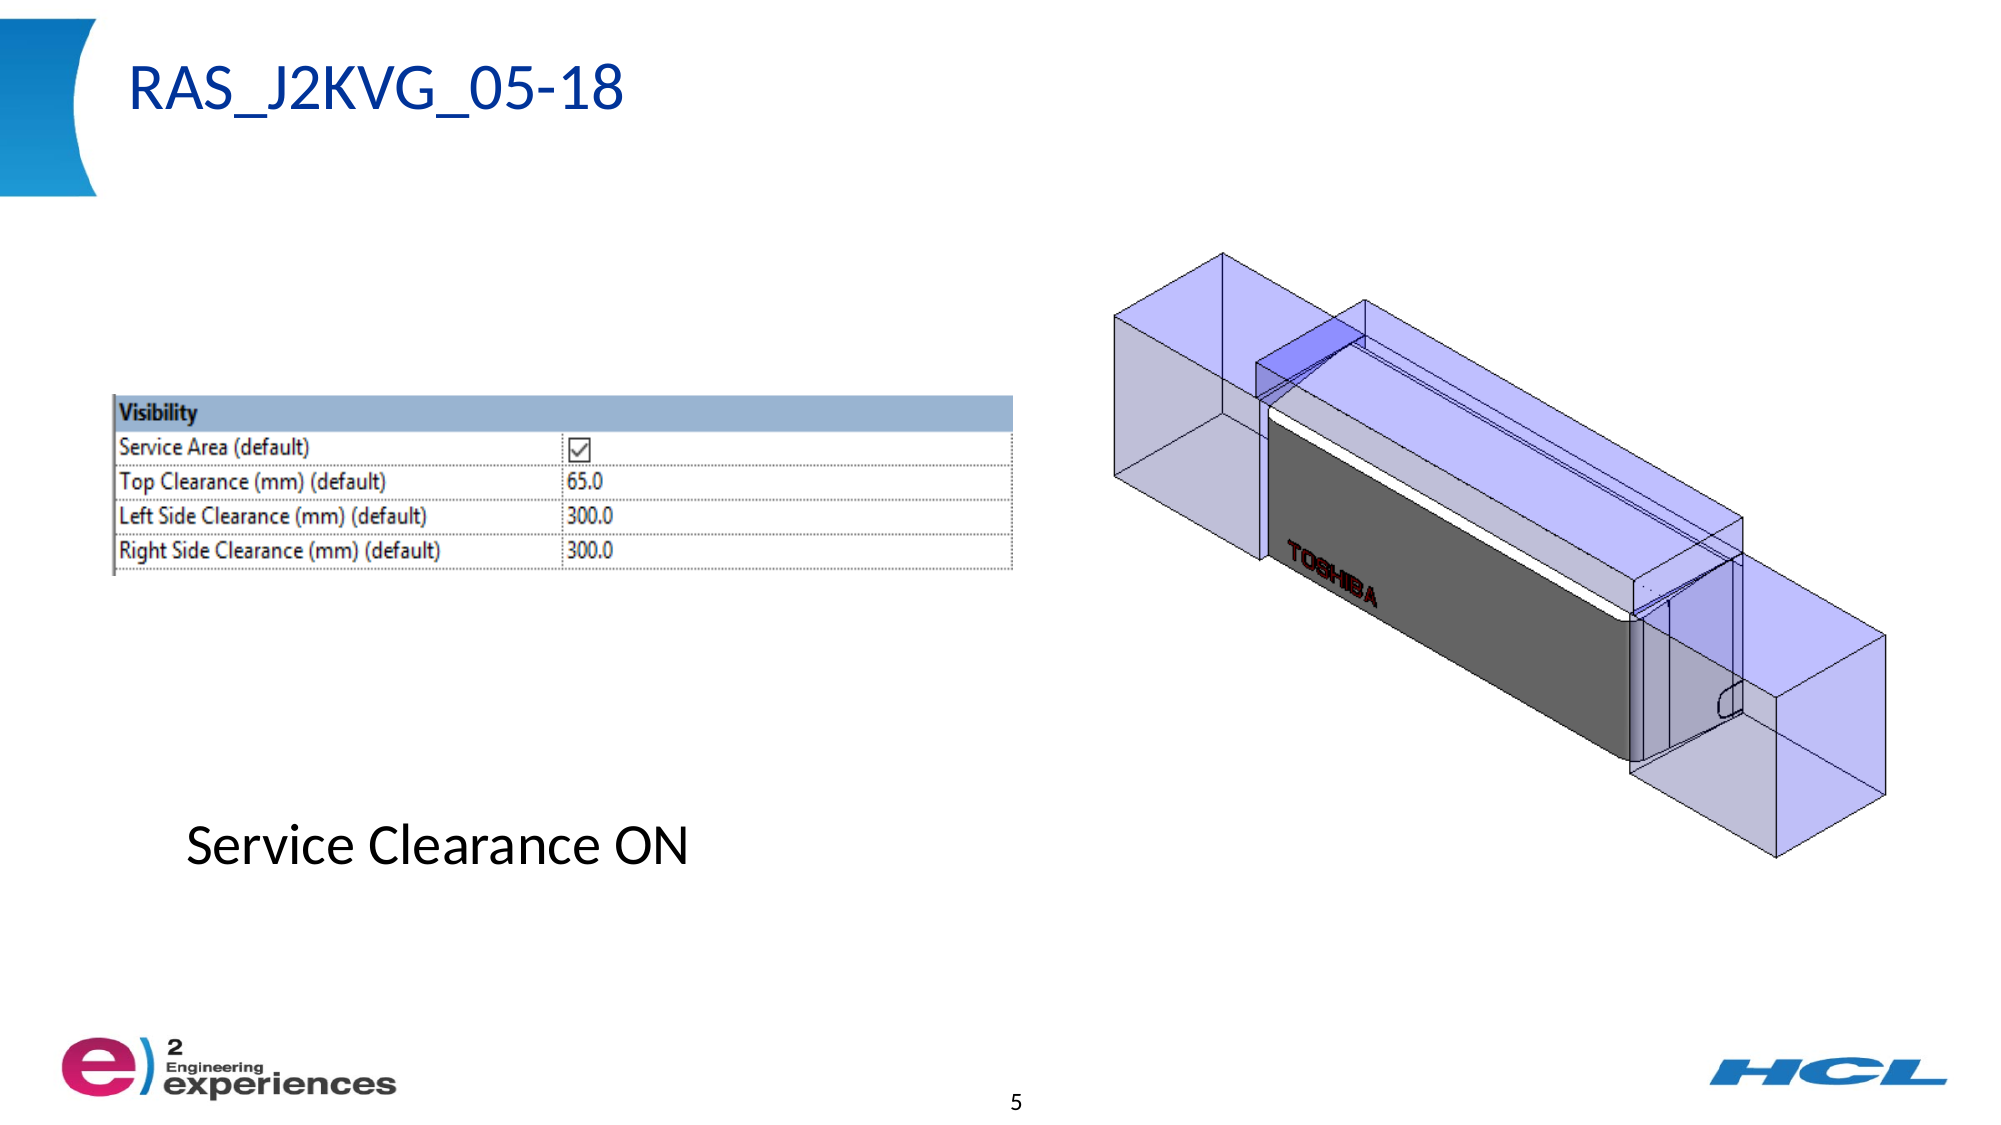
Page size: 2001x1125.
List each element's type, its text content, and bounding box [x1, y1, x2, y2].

text_box Service Clearance ON [171, 798, 706, 884]
text_box RAS_J2KVG_05-18 [114, 35, 641, 131]
picture [0, 0, 2000, 1125]
